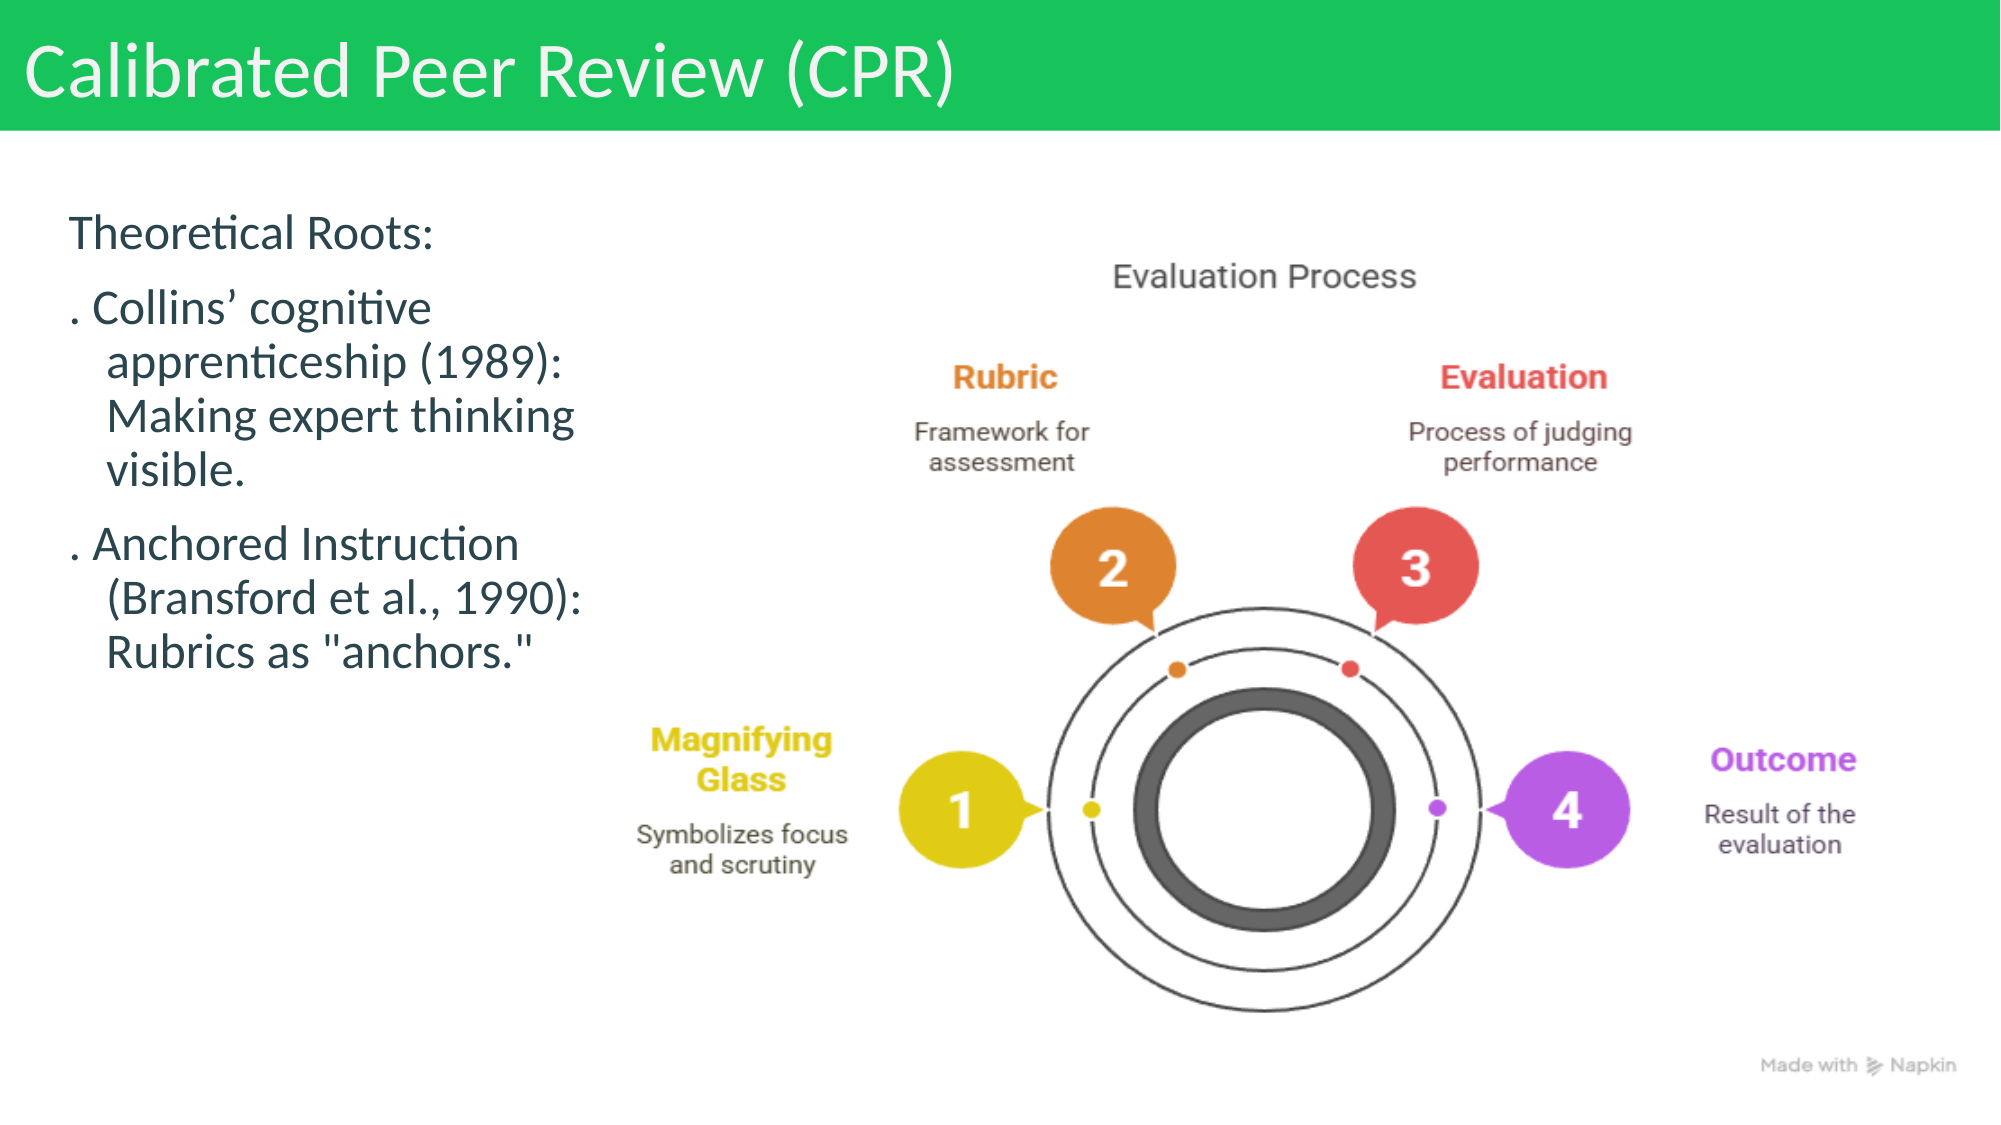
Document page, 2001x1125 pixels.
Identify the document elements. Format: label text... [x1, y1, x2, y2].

list Theoretical Roots: . Collins’ cognitive apprenticeship (1989): Making expert thinking visible. . Anchored Instruction (Bransford et al., 1990): Rubrics as "anchors." [16, 198, 525, 1067]
title Calibrated Peer Review (CPR) [16, 13, 1976, 131]
picture [530, 175, 2000, 1112]
